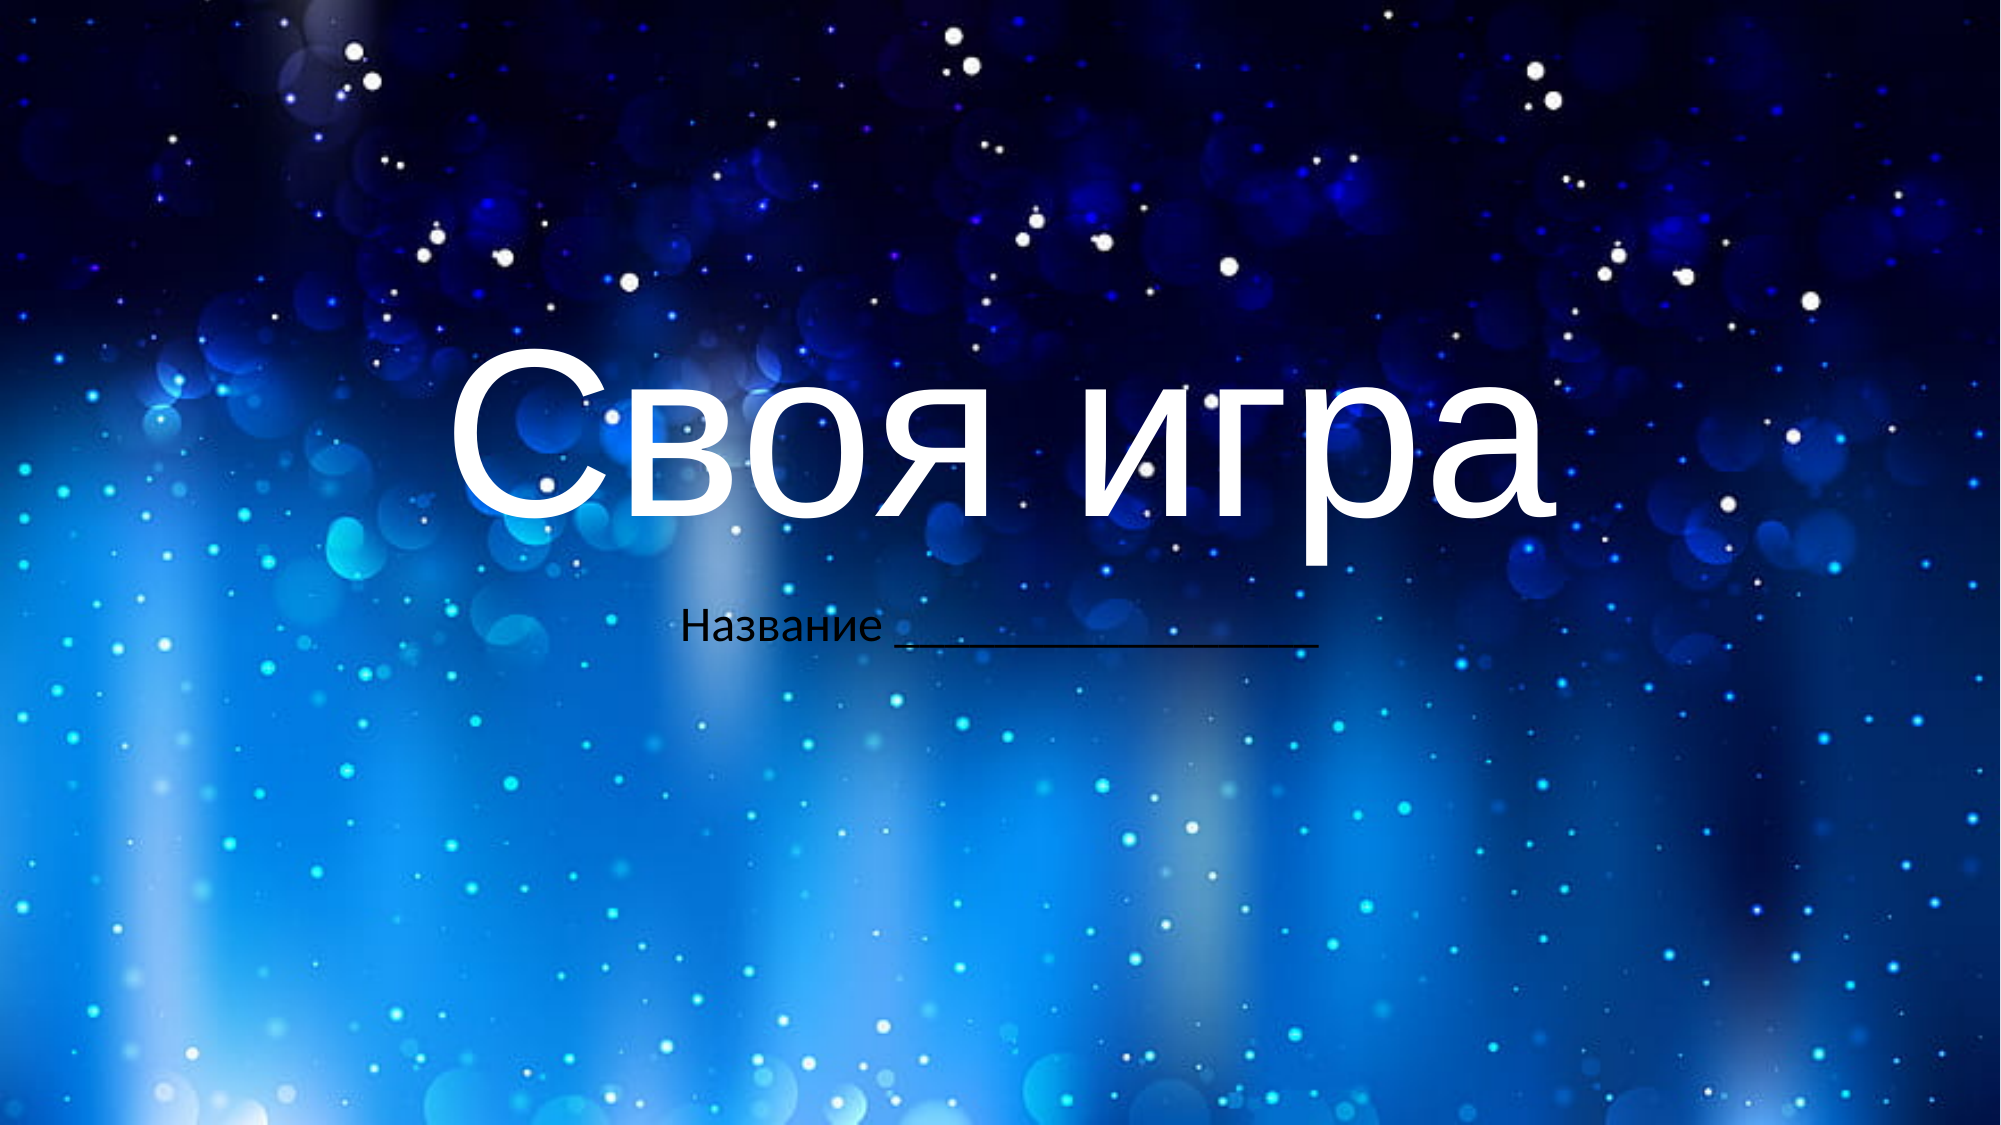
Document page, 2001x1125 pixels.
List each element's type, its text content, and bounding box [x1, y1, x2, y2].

picture [0, 0, 2001, 1125]
title Своя игра [249, 184, 1750, 576]
picture [1062, 1096, 1071, 1104]
subtitle Название _________________ [249, 590, 1750, 863]
